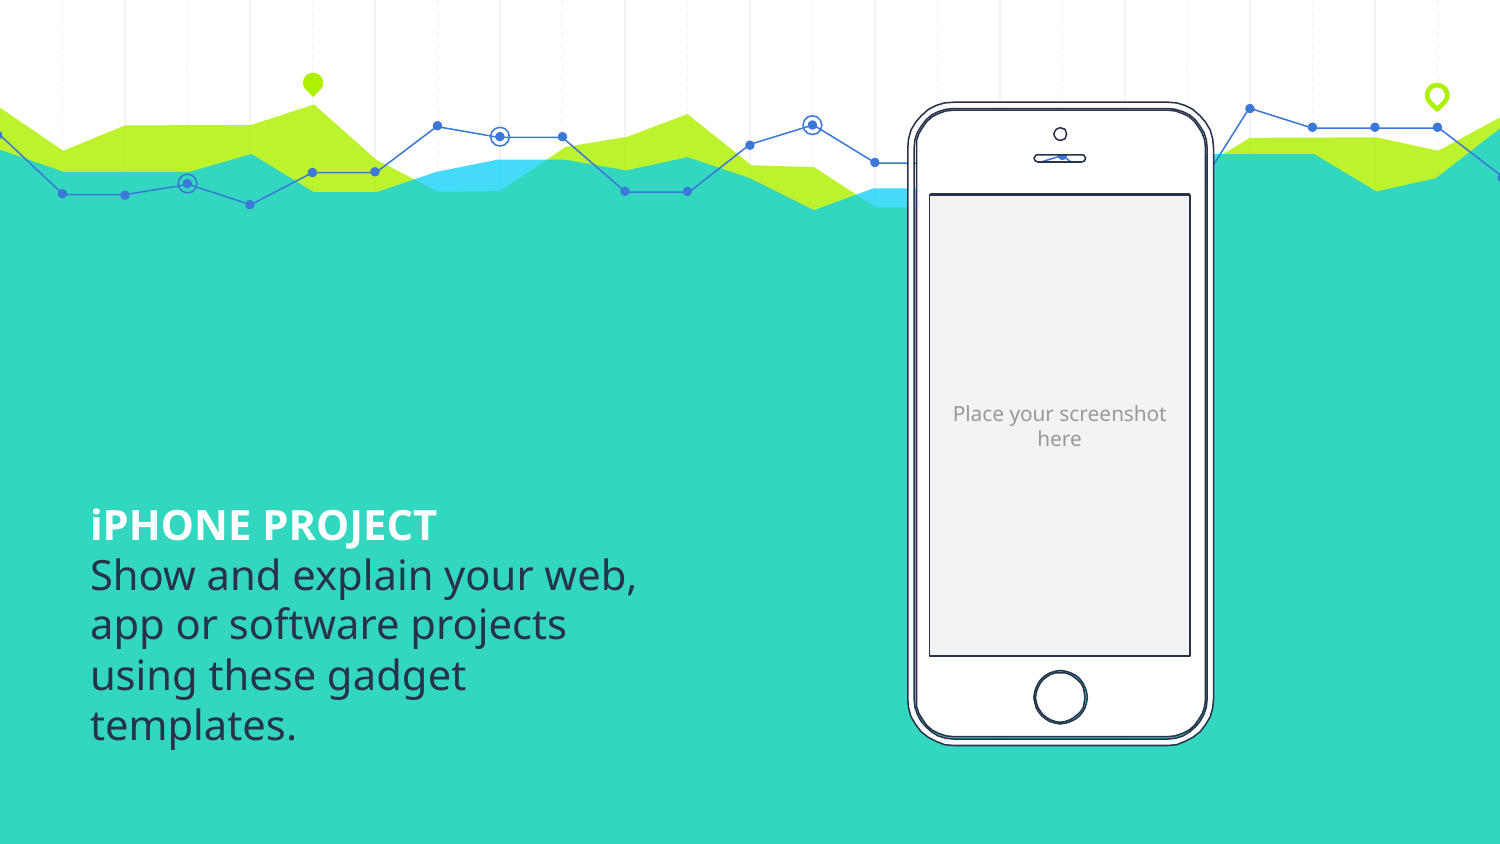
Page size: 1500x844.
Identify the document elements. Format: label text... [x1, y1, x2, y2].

text_box Place your screenshot here [929, 195, 1191, 657]
list iPHONE PROJECT Show and explain your web, app or software projects using these gadget templates. [75, 353, 662, 764]
text_box [907, 102, 1214, 746]
